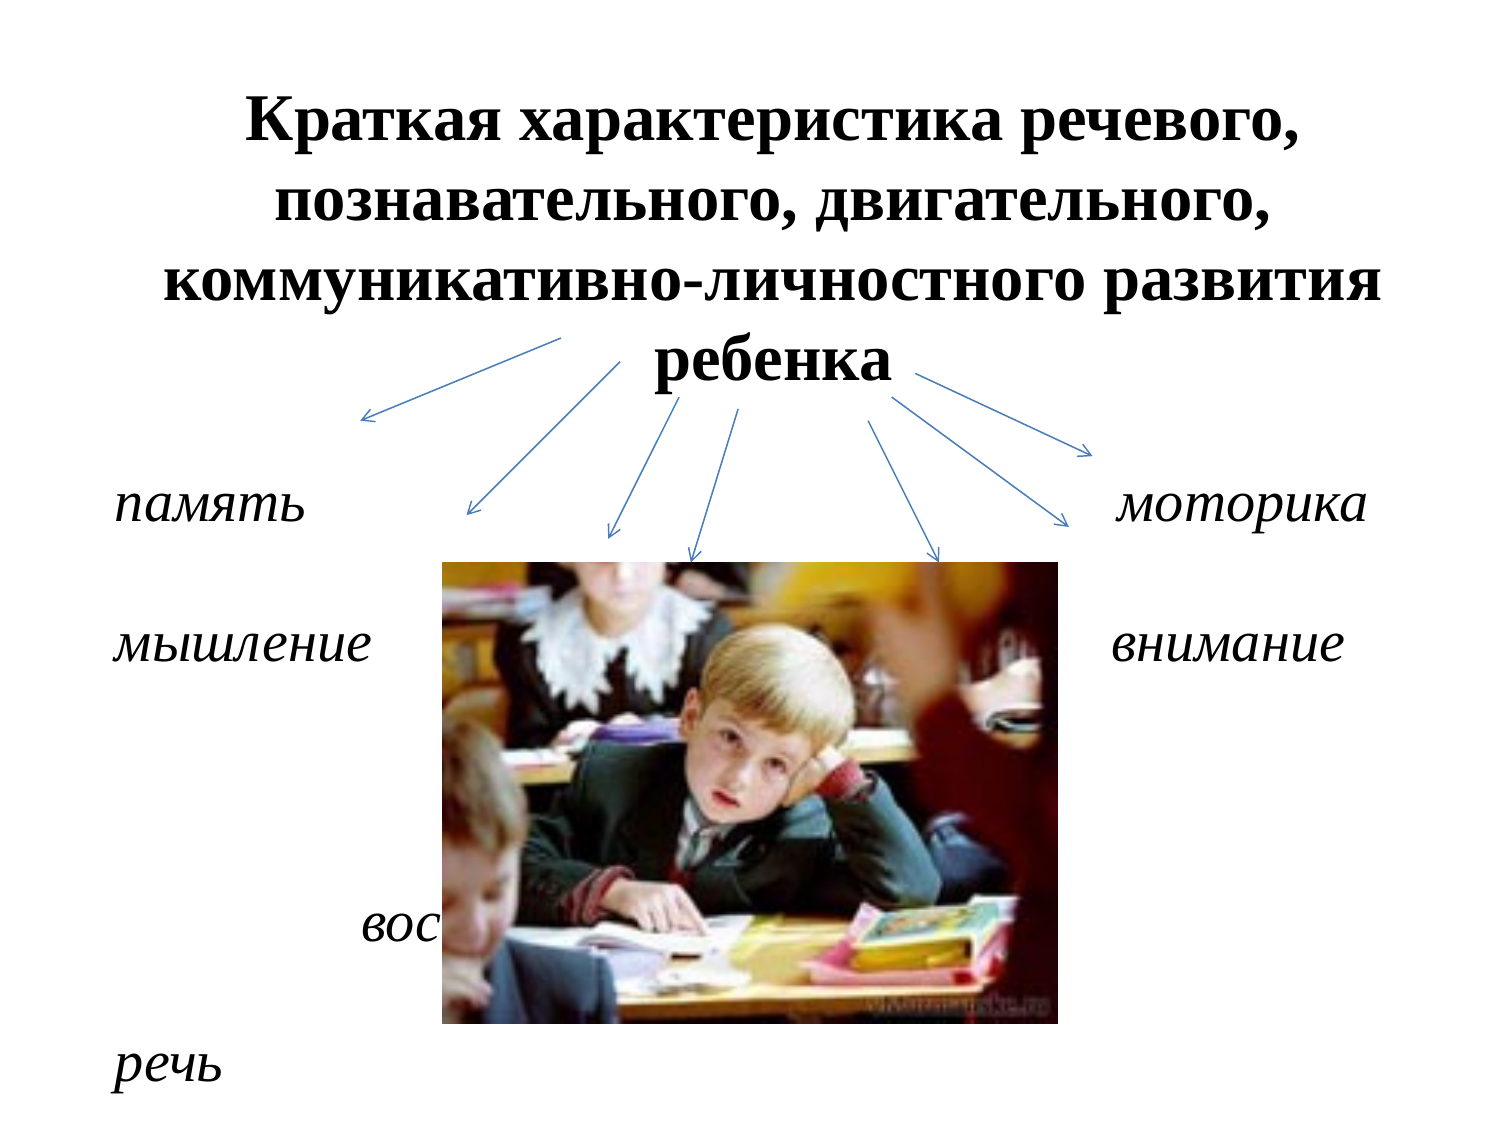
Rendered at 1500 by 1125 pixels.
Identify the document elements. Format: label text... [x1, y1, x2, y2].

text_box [359, 337, 562, 421]
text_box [607, 396, 680, 540]
text_box Краткая характеристика речевого, познавательного, двигательного, коммуникативно-личностного развития ребенка память моторика мышление внимание артикуляция восприятие речь [100, 66, 1447, 1125]
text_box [867, 420, 940, 563]
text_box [690, 408, 739, 563]
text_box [891, 396, 1070, 528]
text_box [915, 373, 1093, 457]
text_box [466, 361, 621, 516]
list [442, 562, 1058, 1024]
